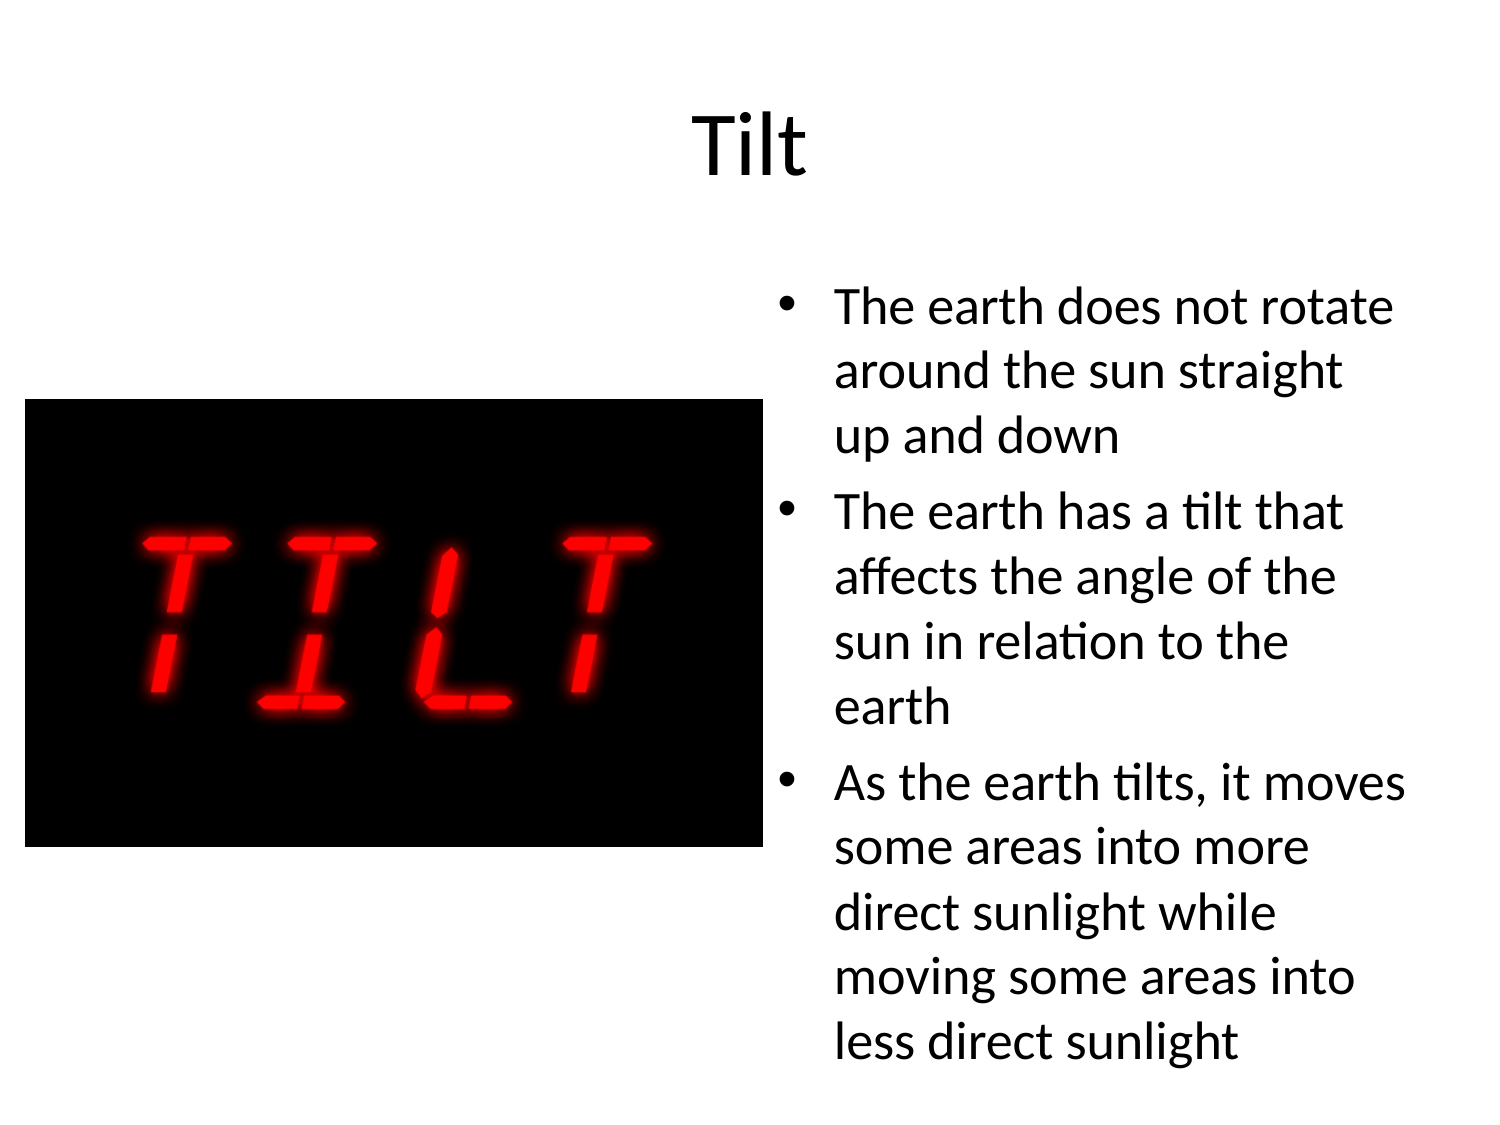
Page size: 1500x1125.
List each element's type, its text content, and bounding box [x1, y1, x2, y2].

list The earth does not rotate around the sun straight up and down The earth has a tilt that affects the angle of the sun in relation to the earth As the earth tilts, it moves some areas into more direct sunlight while moving some areas into less direct sunlight [762, 262, 1425, 1088]
title Tilt [75, 45, 1425, 233]
picture [25, 399, 763, 847]
